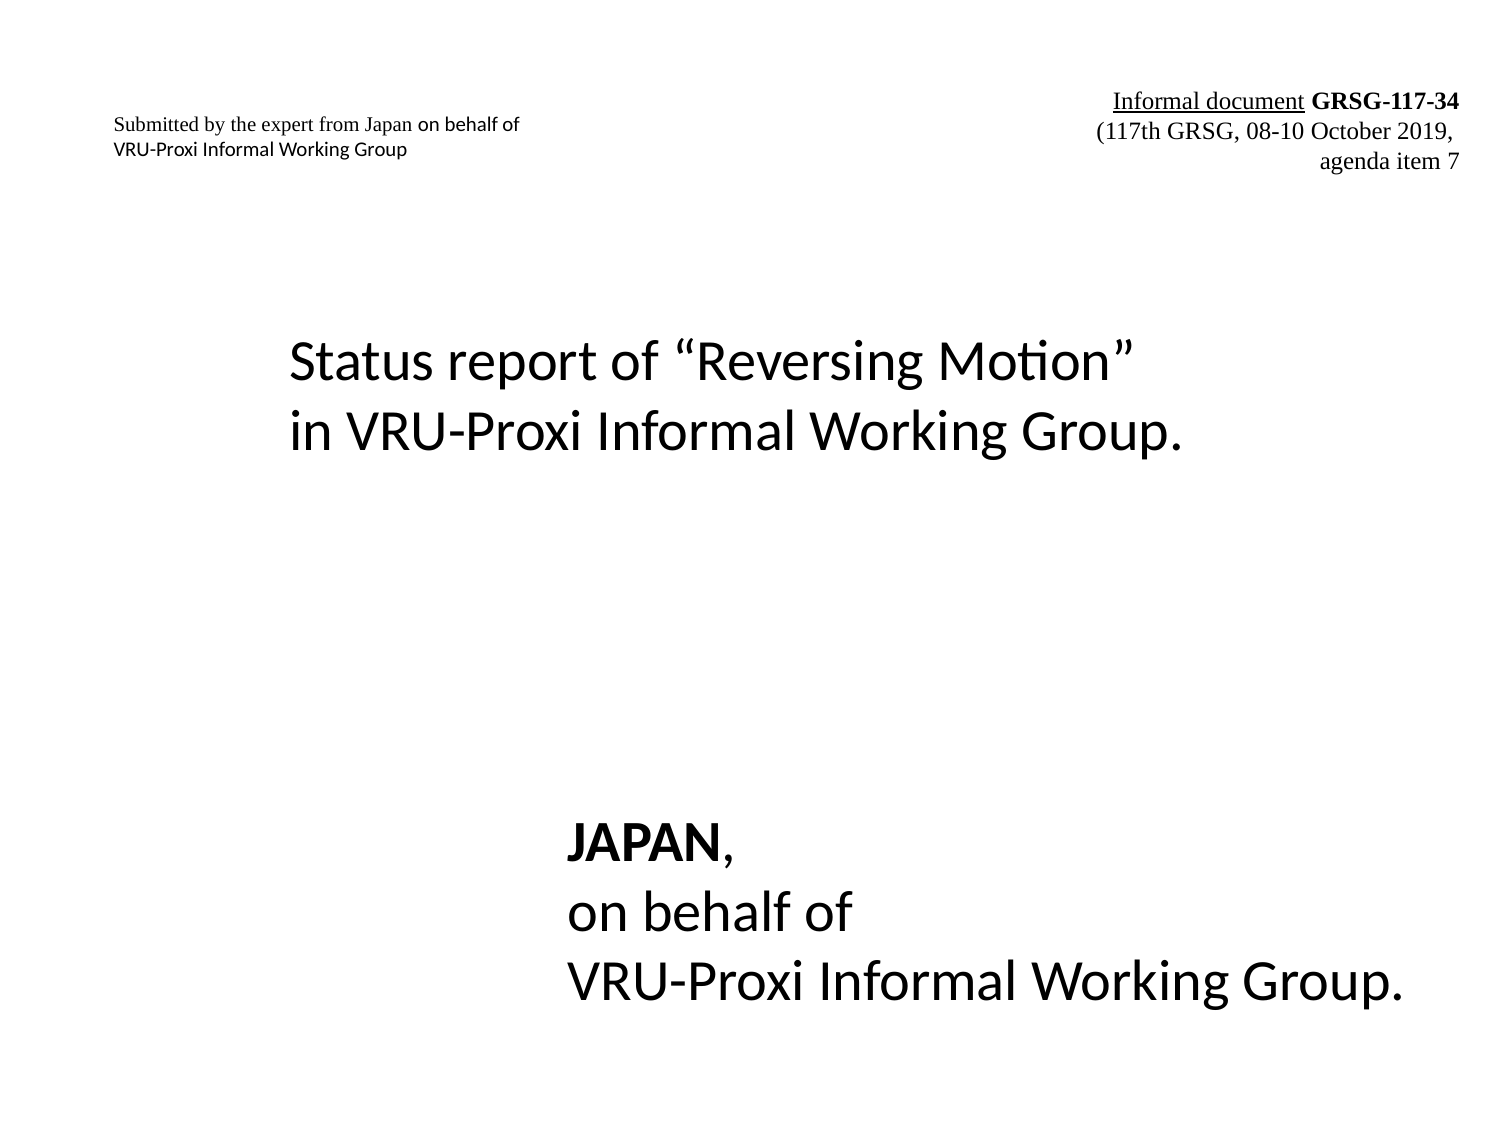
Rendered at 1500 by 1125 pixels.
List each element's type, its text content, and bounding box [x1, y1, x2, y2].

text_box JAPAN, on behalf of VRU-Proxi Informal Working Group. [553, 795, 1421, 1020]
text_box Informal document GRSG-117-34 (117th GRSG, 08-10 October 2019, agenda item 7 [1045, 78, 1463, 221]
text_box Submitted by the expert from Japan on behalf of VRU-Proxi Informal Working Group [98, 102, 535, 168]
text_box Status report of “Reversing Motion” in VRU-Proxi Informal Working Group. [274, 314, 1199, 470]
